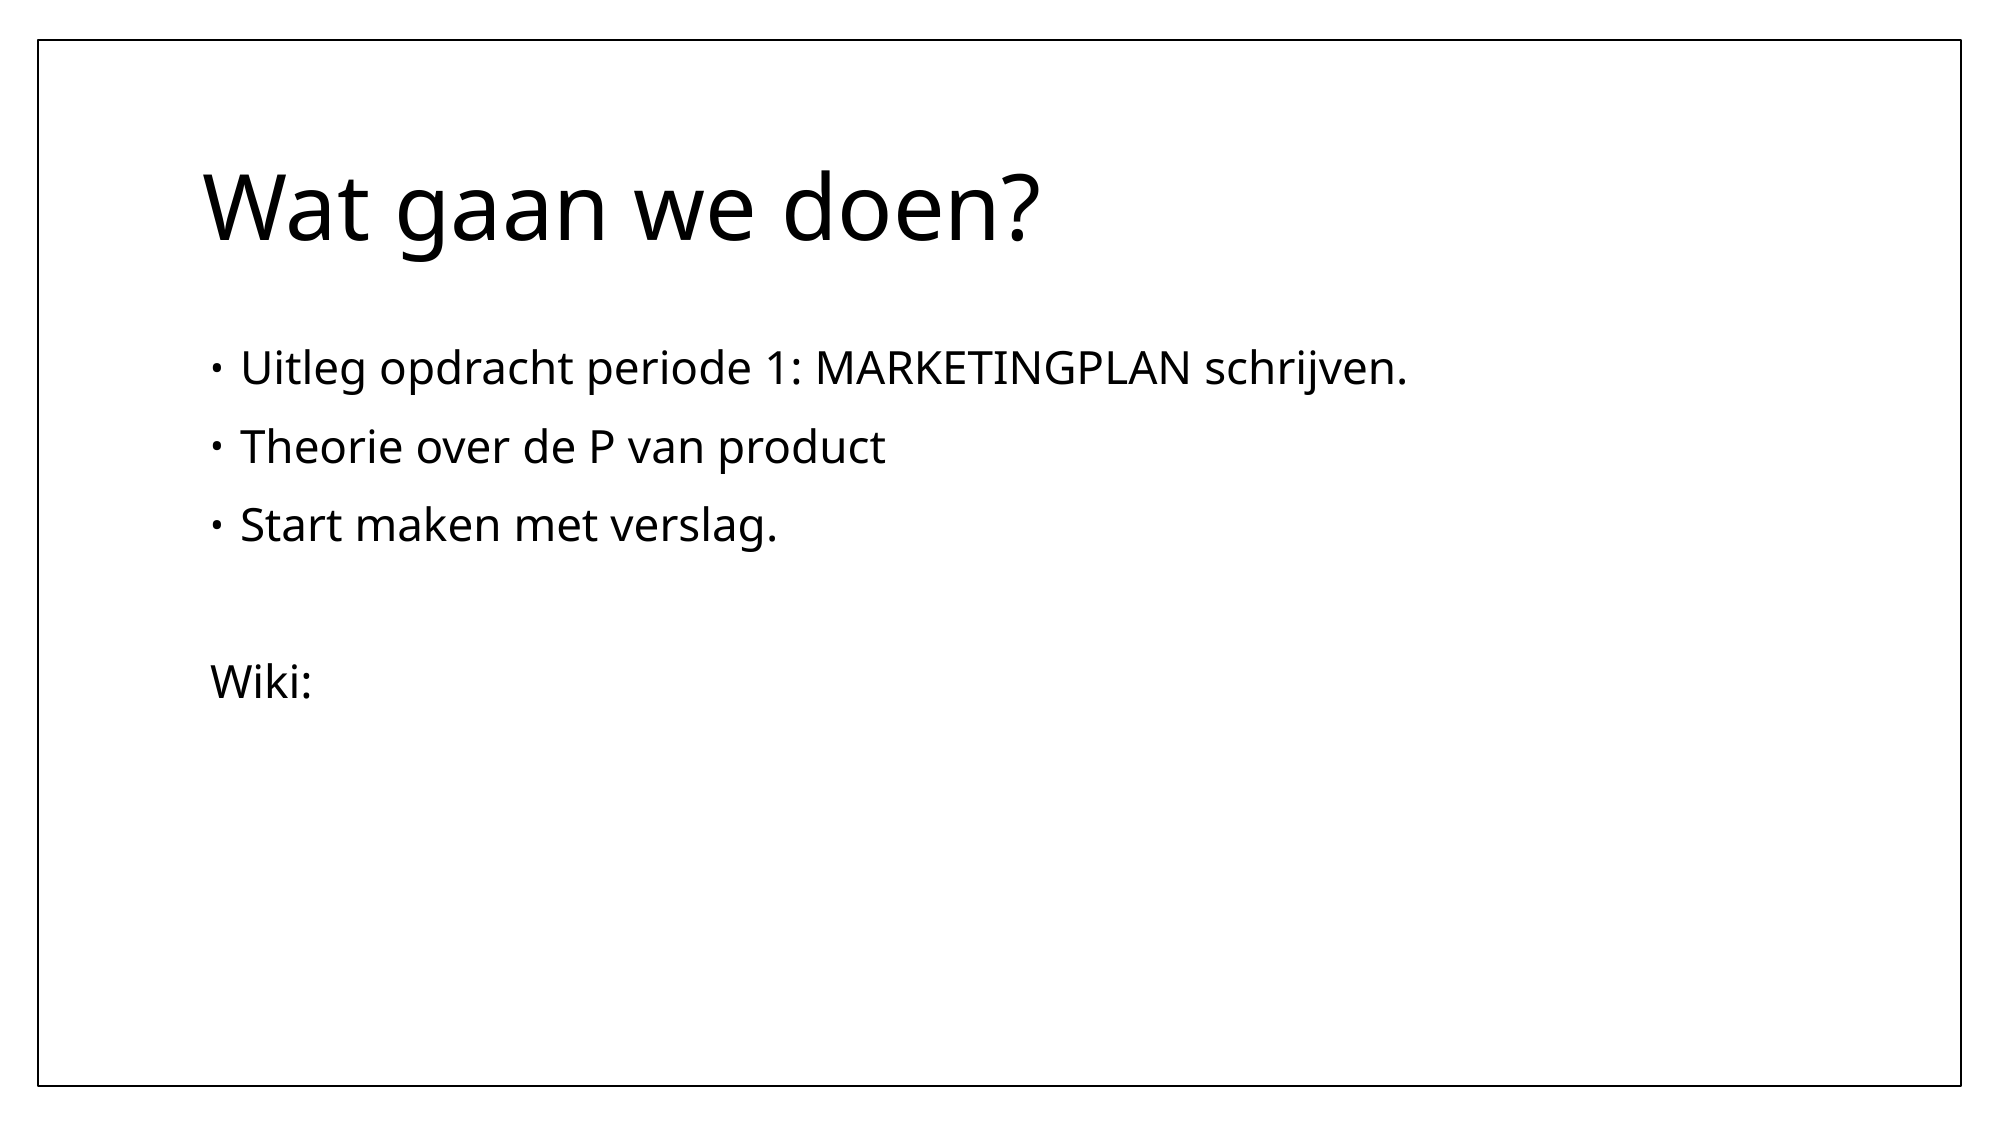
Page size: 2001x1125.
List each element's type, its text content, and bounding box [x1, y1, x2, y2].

list Uitleg opdracht periode 1: MARKETINGPLAN schrijven. Theorie over de P van product Start maken met verslag. Wiki: [187, 337, 1808, 1000]
title Wat gaan we doen? [187, 99, 1808, 323]
